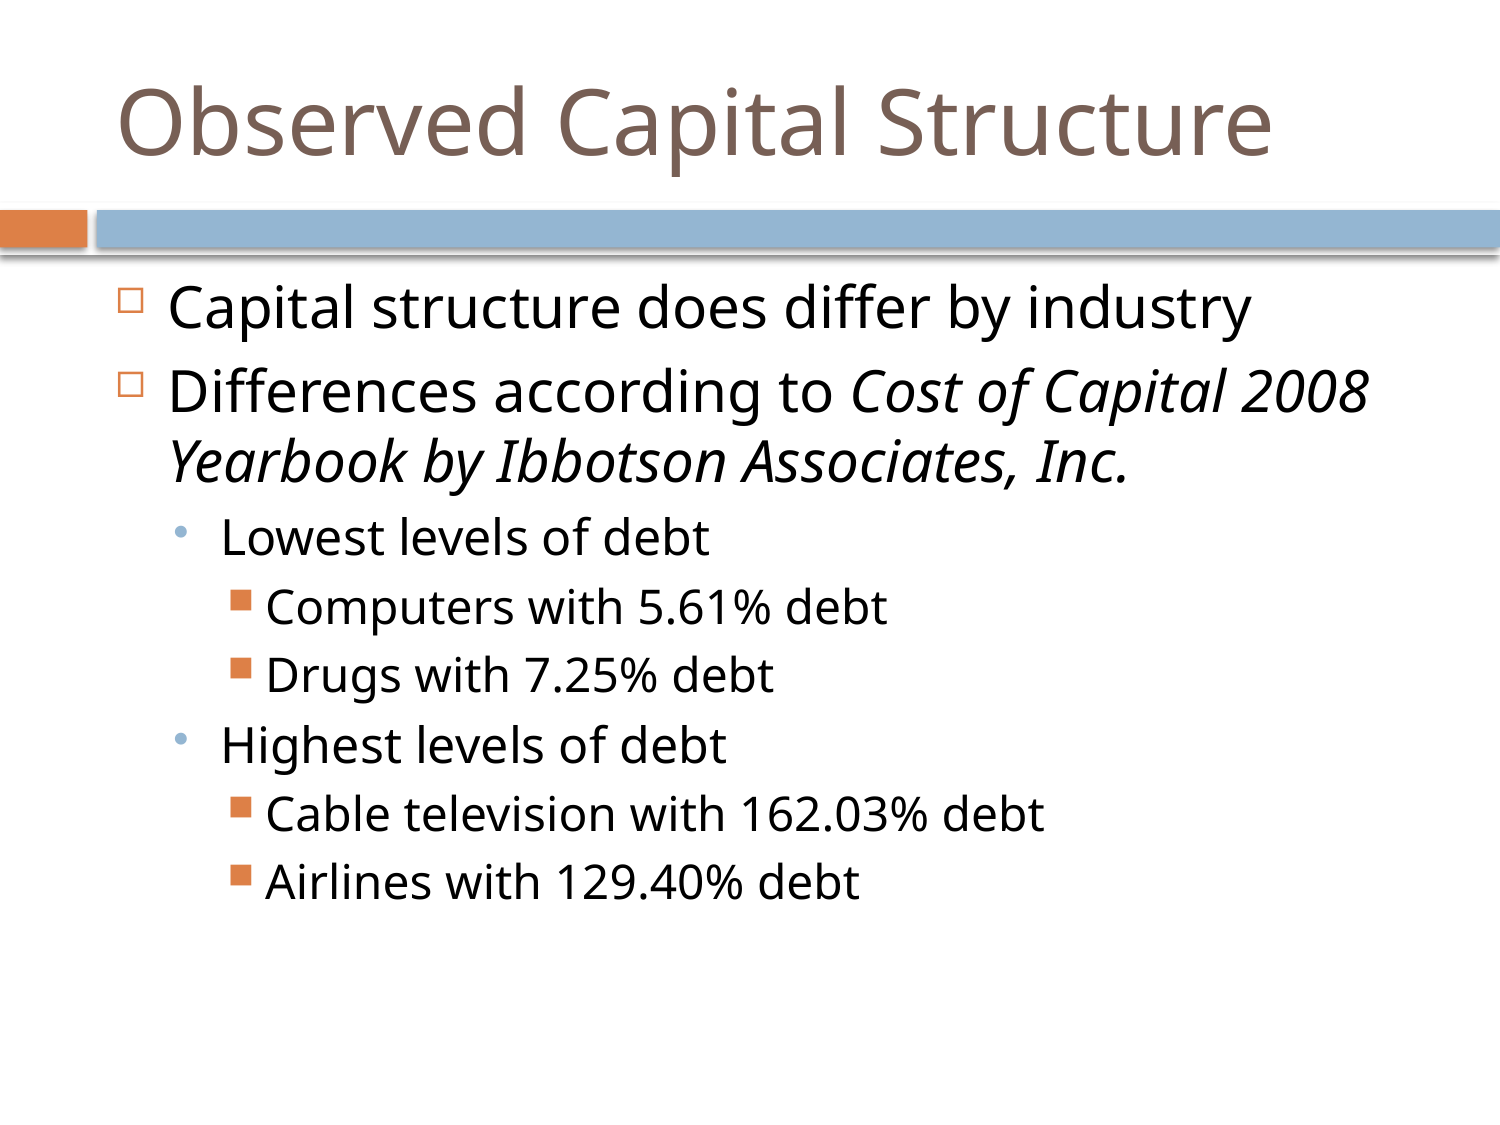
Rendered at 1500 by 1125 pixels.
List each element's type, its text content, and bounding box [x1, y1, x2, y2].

list Capital structure does differ by industry Differences according to Cost of Capital 2008 Yearbook by Ibbotson Associates, Inc. Lowest levels of debt Computers with 5.61% debt Drugs with 7.25% debt Highest levels of debt Cable television with 162.03% debt Airlines with 129.40% debt [100, 262, 1438, 1000]
title Observed Capital Structure [100, 37, 1438, 200]
